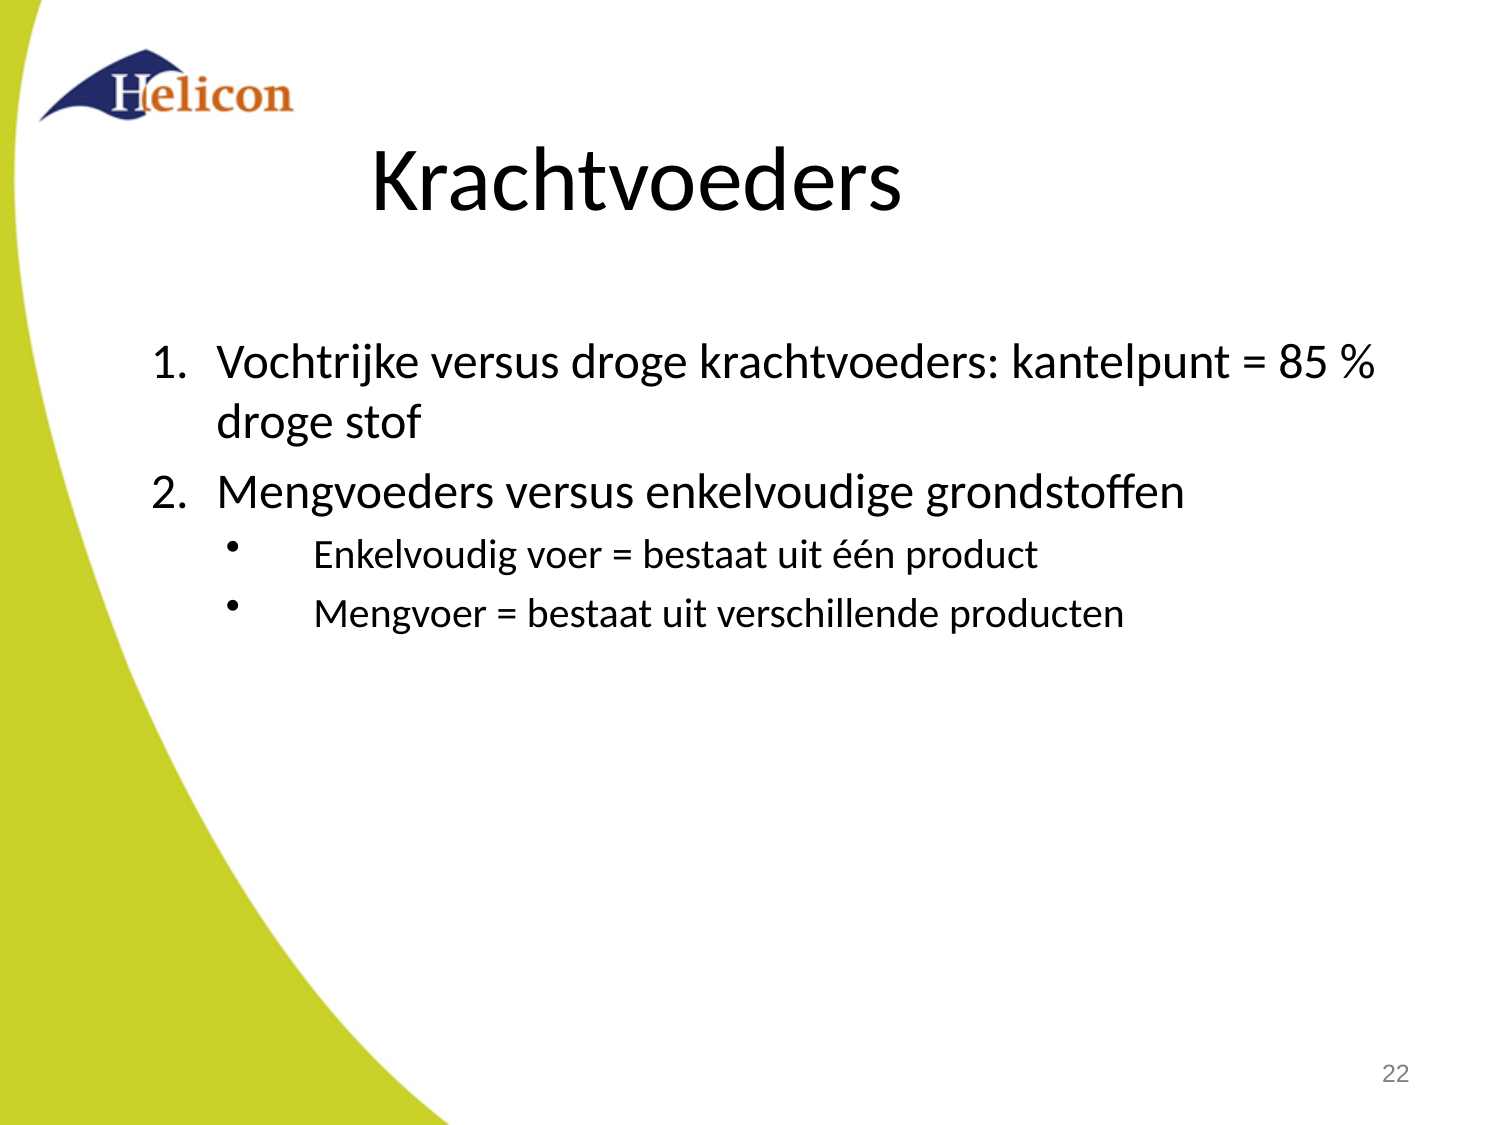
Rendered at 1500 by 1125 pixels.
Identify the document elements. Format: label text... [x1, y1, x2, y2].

title Krachtvoeders [0, 79, 1276, 268]
slide_number 22 [1074, 1042, 1425, 1103]
picture [0, 0, 1500, 1125]
list Vochtrijke versus droge krachtvoeders: kantelpunt = 85 % droge stof Mengvoeders versus enkelvoudige grondstoffen Enkelvoudig voer = bestaat uit één product Mengvoer = bestaat uit verschillende producten [135, 321, 1411, 996]
